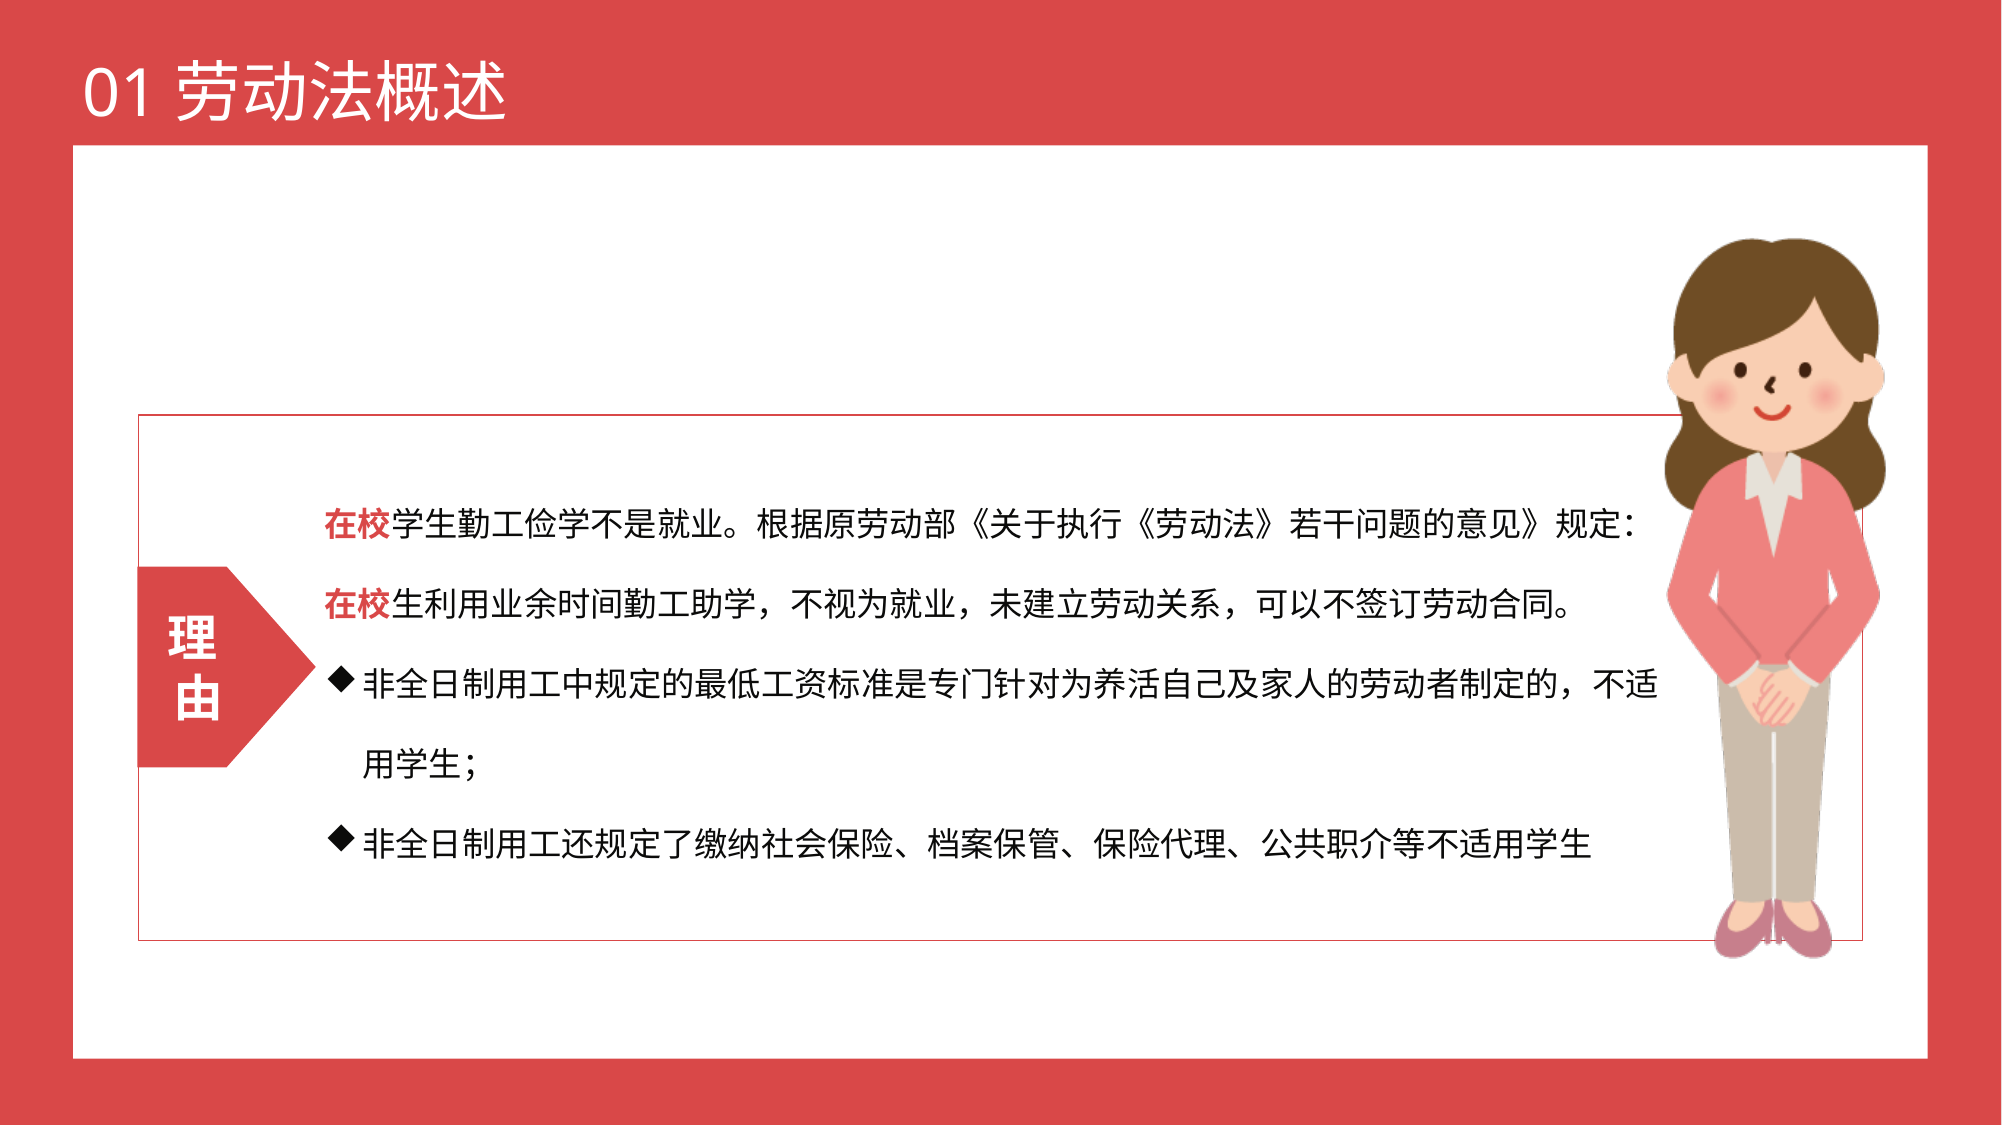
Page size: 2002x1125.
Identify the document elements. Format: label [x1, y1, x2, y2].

text_box [127, 414, 1314, 941]
picture [1319, 142, 2001, 1056]
